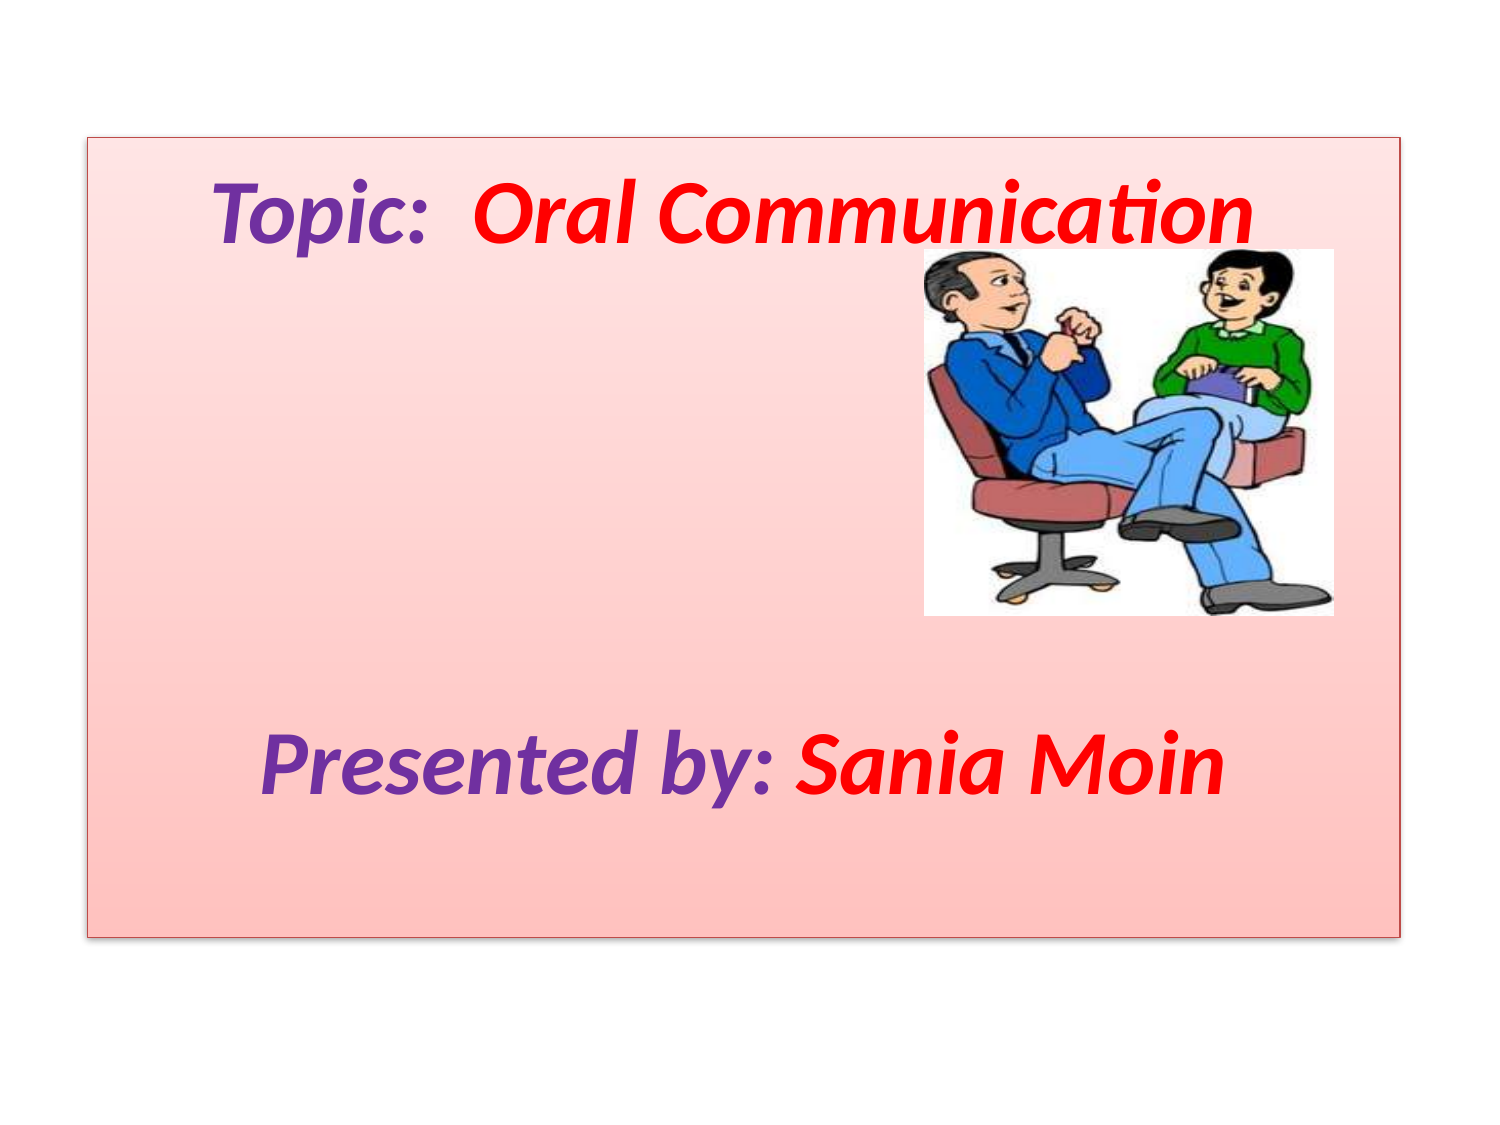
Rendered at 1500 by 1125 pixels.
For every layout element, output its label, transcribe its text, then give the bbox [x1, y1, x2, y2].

text_box [187, 649, 1238, 938]
text_box [249, 662, 1300, 950]
picture [924, 249, 1335, 616]
title Topic: Oral Communication Presented by: Sania Moin [87, 137, 1401, 938]
